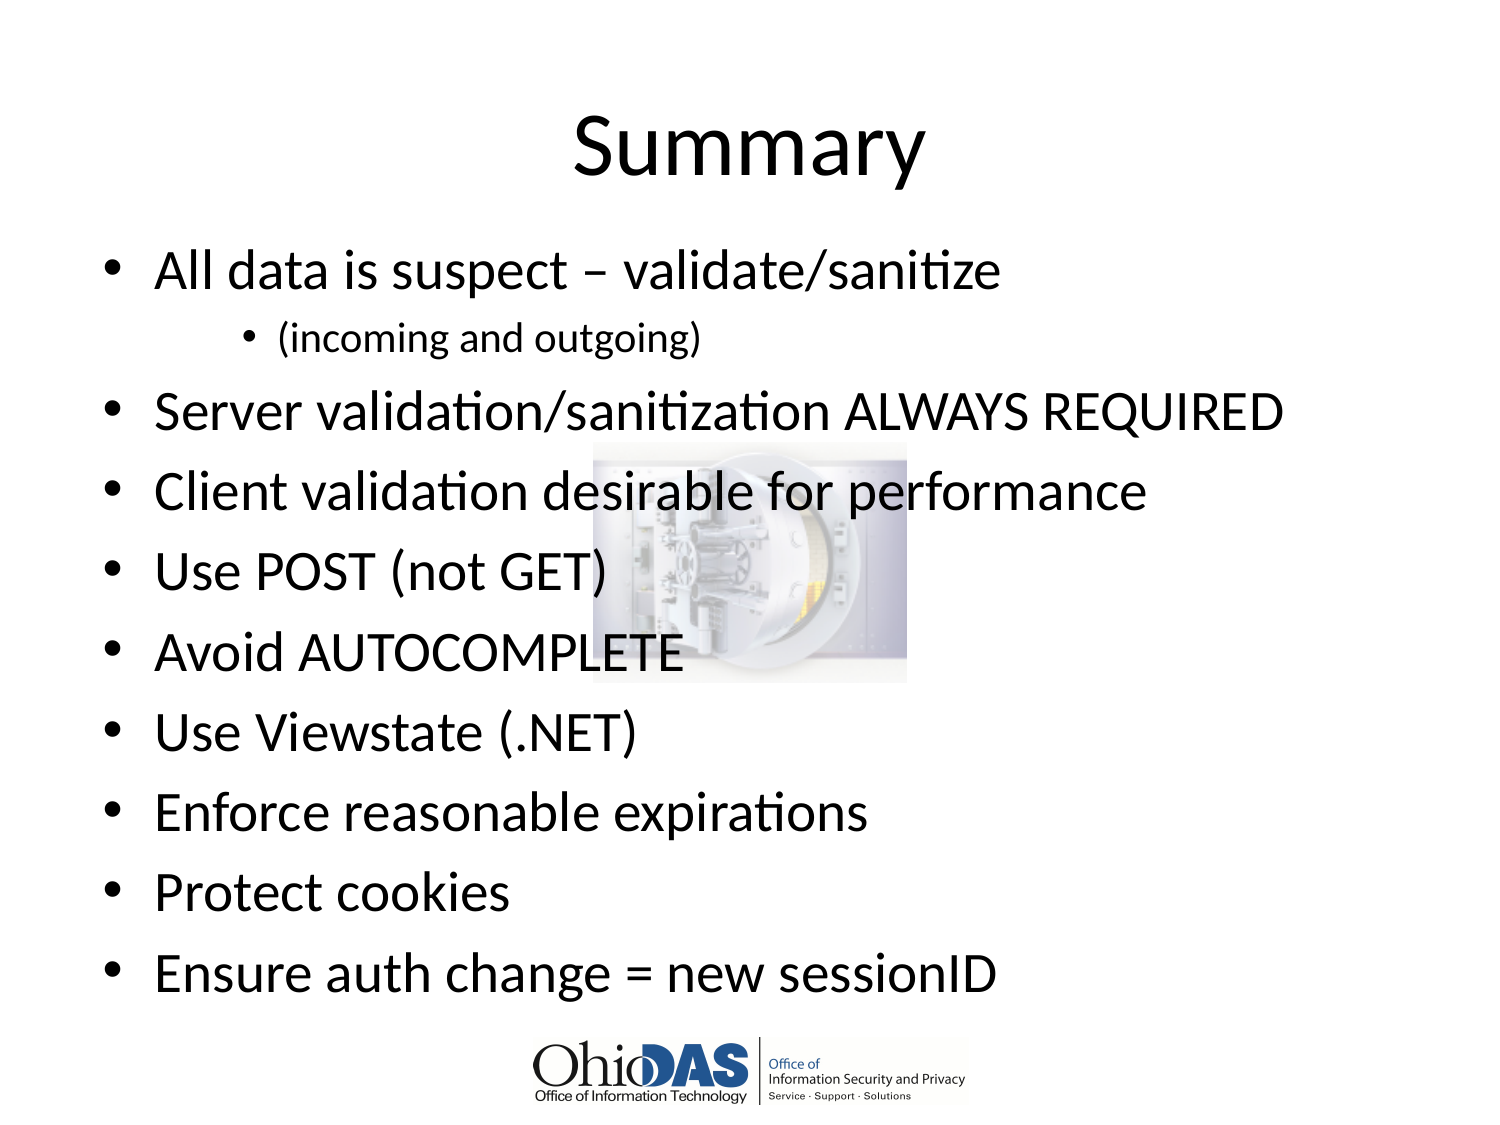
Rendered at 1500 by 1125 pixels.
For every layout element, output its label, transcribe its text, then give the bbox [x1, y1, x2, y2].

title Summary [75, 45, 1425, 233]
list All data is suspect – validate/sanitize (incoming and outgoing) Server validation/sanitization ALWAYS REQUIRED Client validation desirable for performance Use POST (not GET) Avoid AUTOCOMPLETE Use Viewstate (.NET) Enforce reasonable expirations Protect cookies Ensure auth change = new sessionID [87, 224, 1425, 1013]
picture [533, 1037, 969, 1105]
